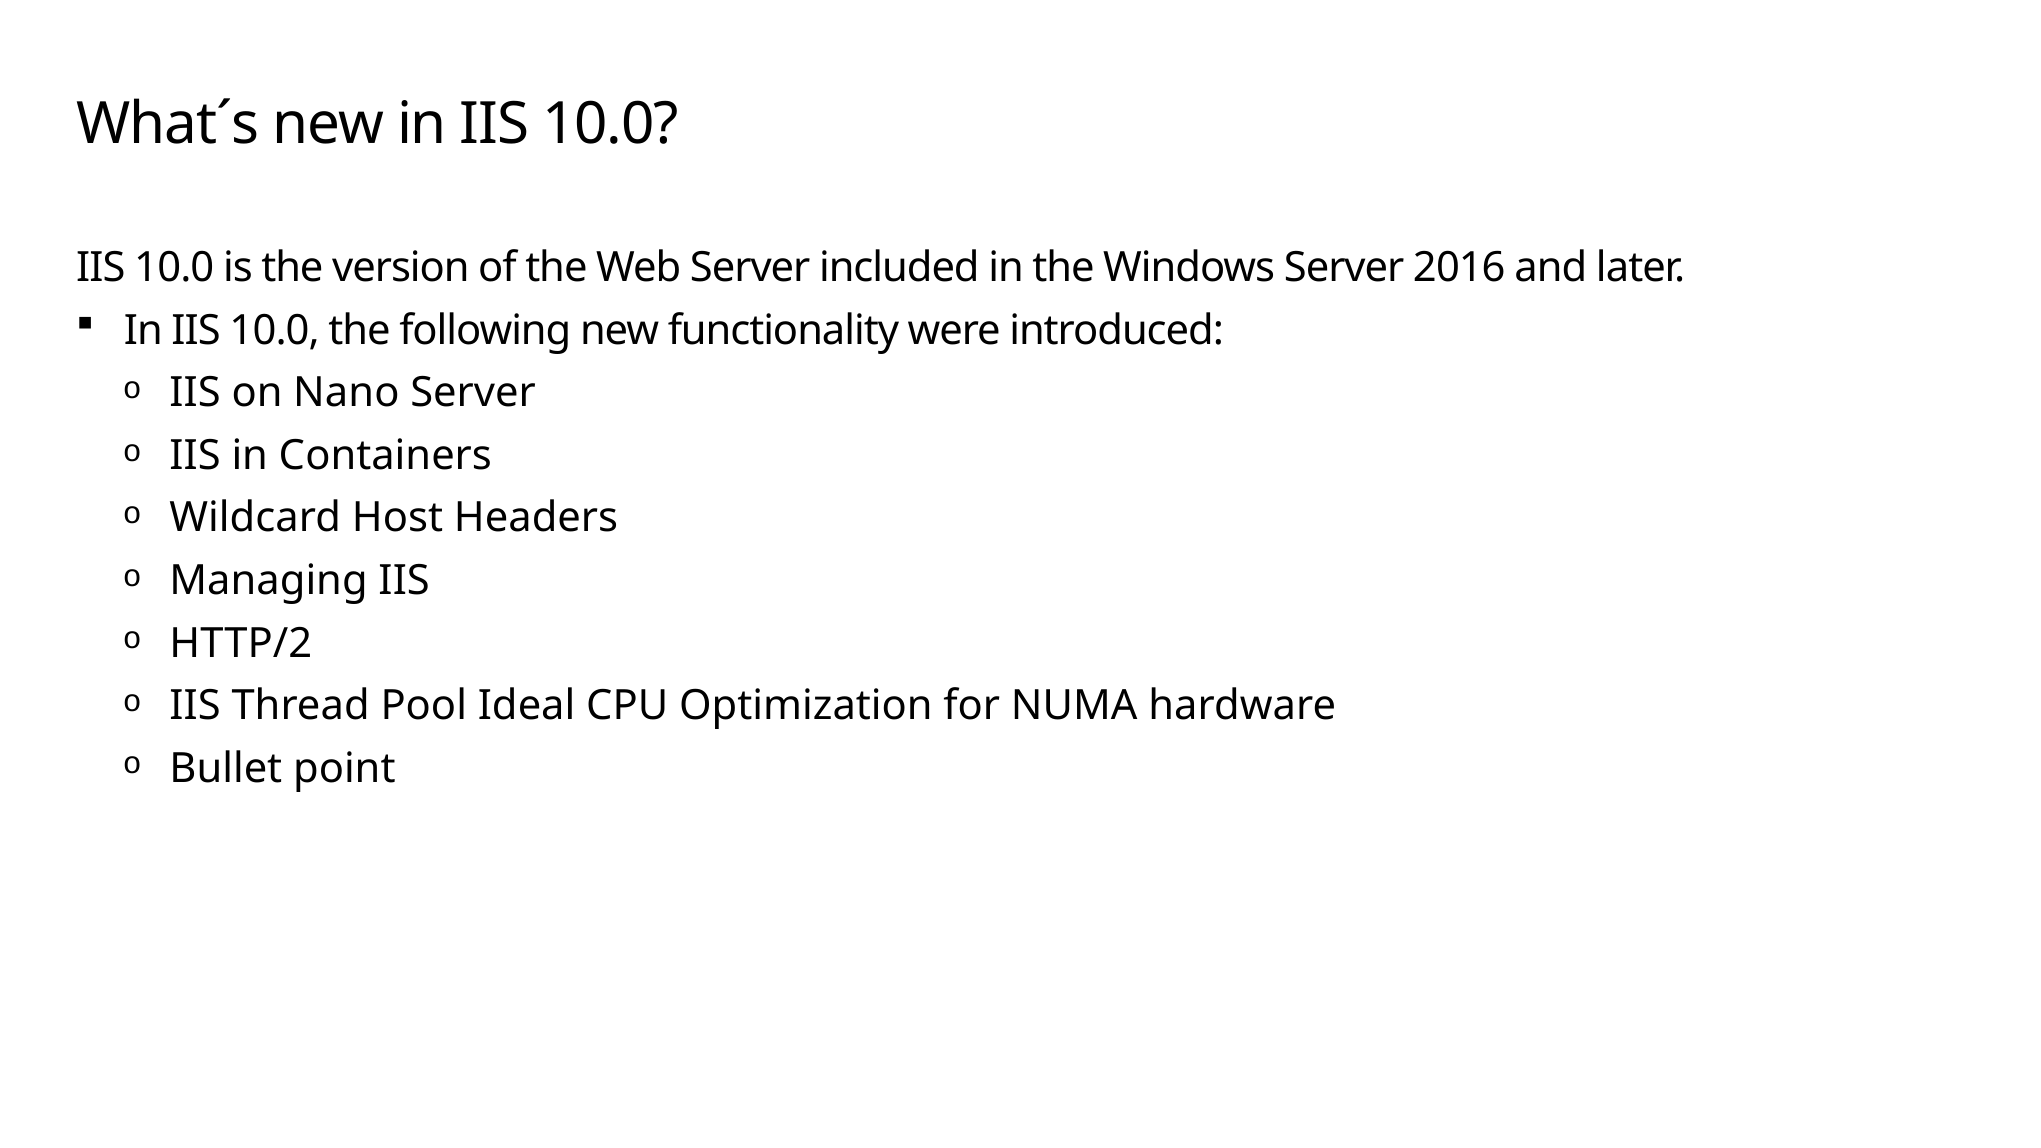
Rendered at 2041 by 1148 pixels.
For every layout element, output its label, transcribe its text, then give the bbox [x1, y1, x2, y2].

title What´s new in IIS 10.0? [76, 93, 1968, 161]
list IIS 10.0 is the version of the Web Server included in the Windows Server 2016 and later. In IIS 10.0, the following new functionality were introduced: IIS on Nano Server IIS in Containers Wildcard Host Headers Managing IIS HTTP/2 IIS Thread Pool Ideal CPU Optimization for NUMA hardware Bullet point [76, 240, 1970, 1074]
